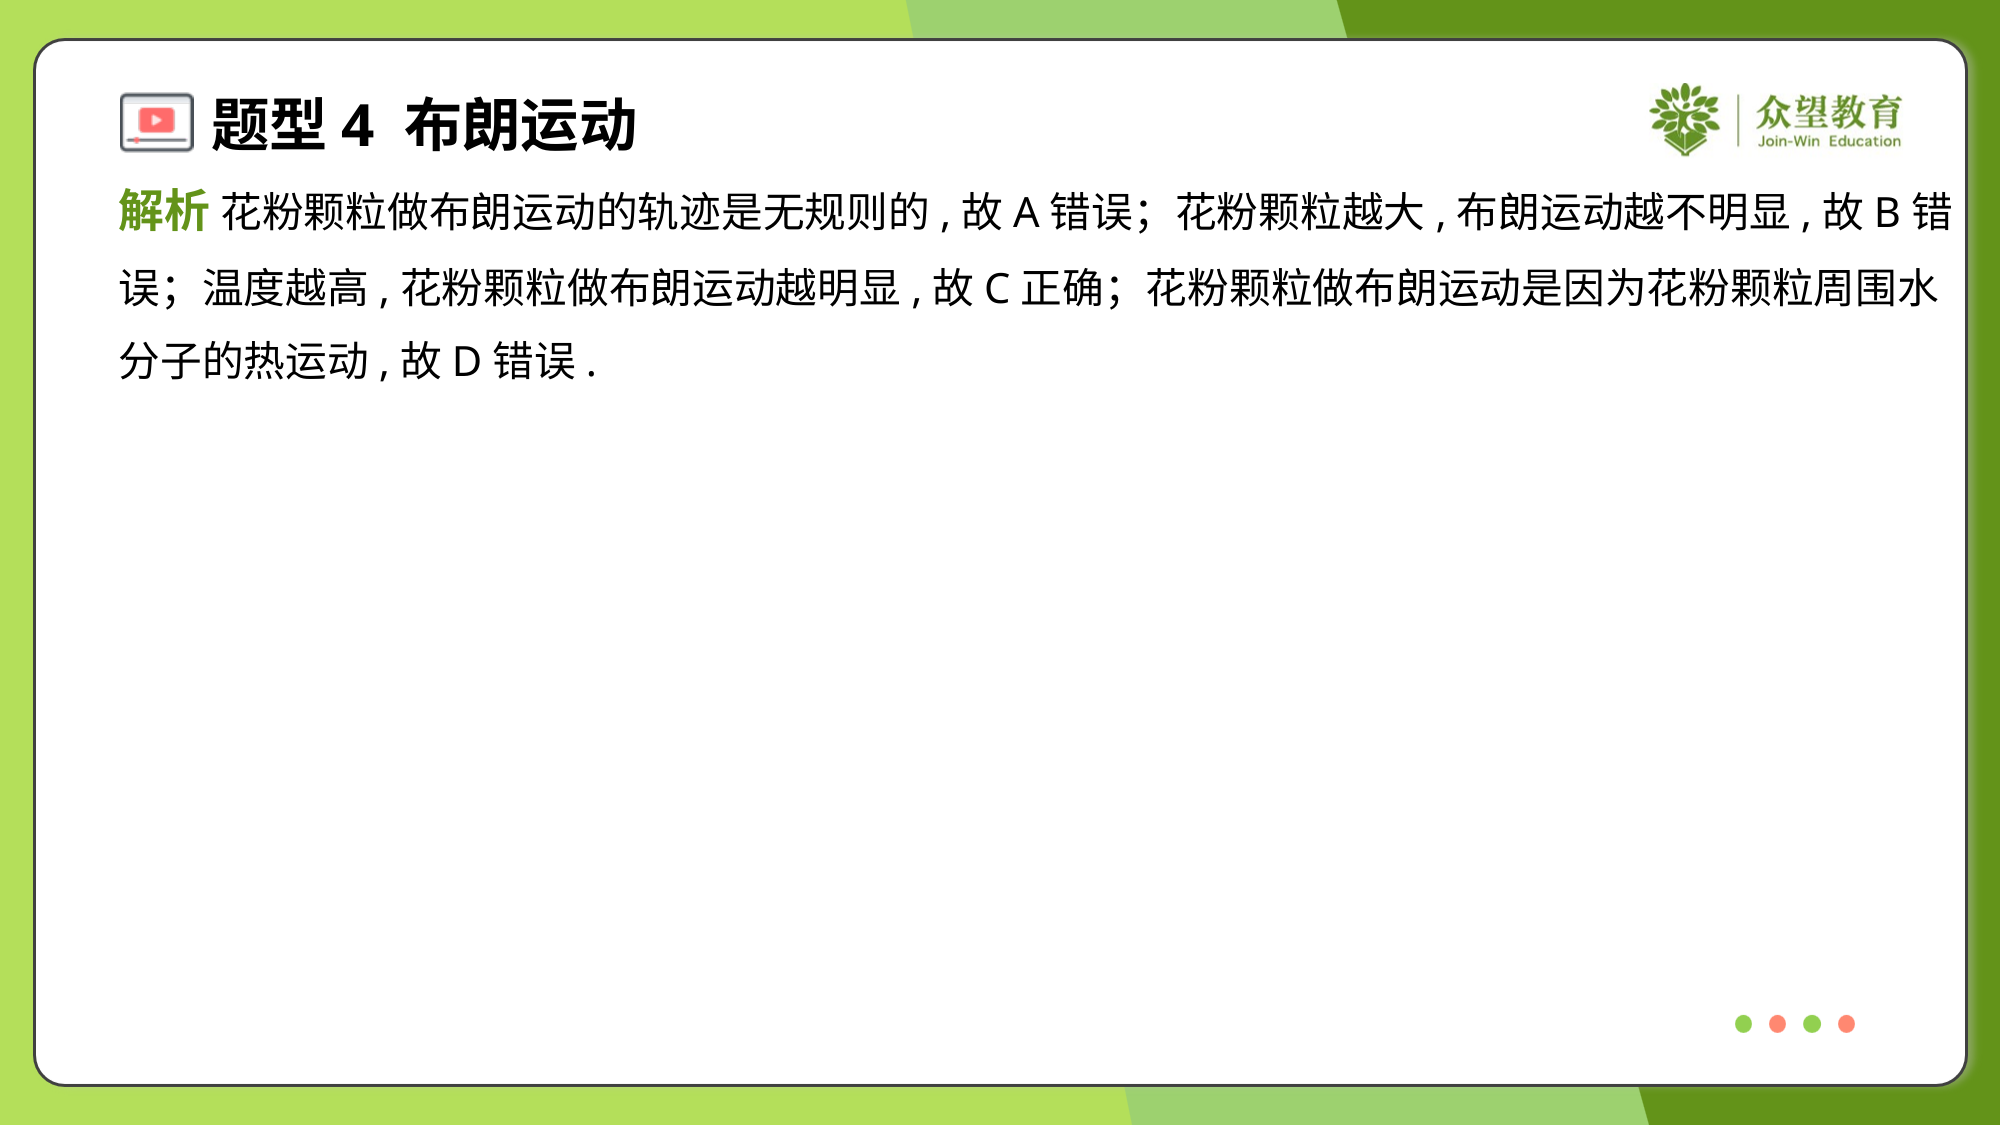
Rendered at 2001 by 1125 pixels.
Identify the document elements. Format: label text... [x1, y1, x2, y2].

text_box 解析 花粉颗粒做布朗运动的轨迹是无规则的,故A错误；花粉颗粒越大,布朗运动越不明显,故B错 误；温度越高,花粉颗粒做布朗运动越明显,故C正确；花粉颗粒做布朗运动是因为花粉颗粒周围水 分子的热运动,故D错误. [118, 159, 1883, 377]
picture [0, 0, 2000, 1125]
